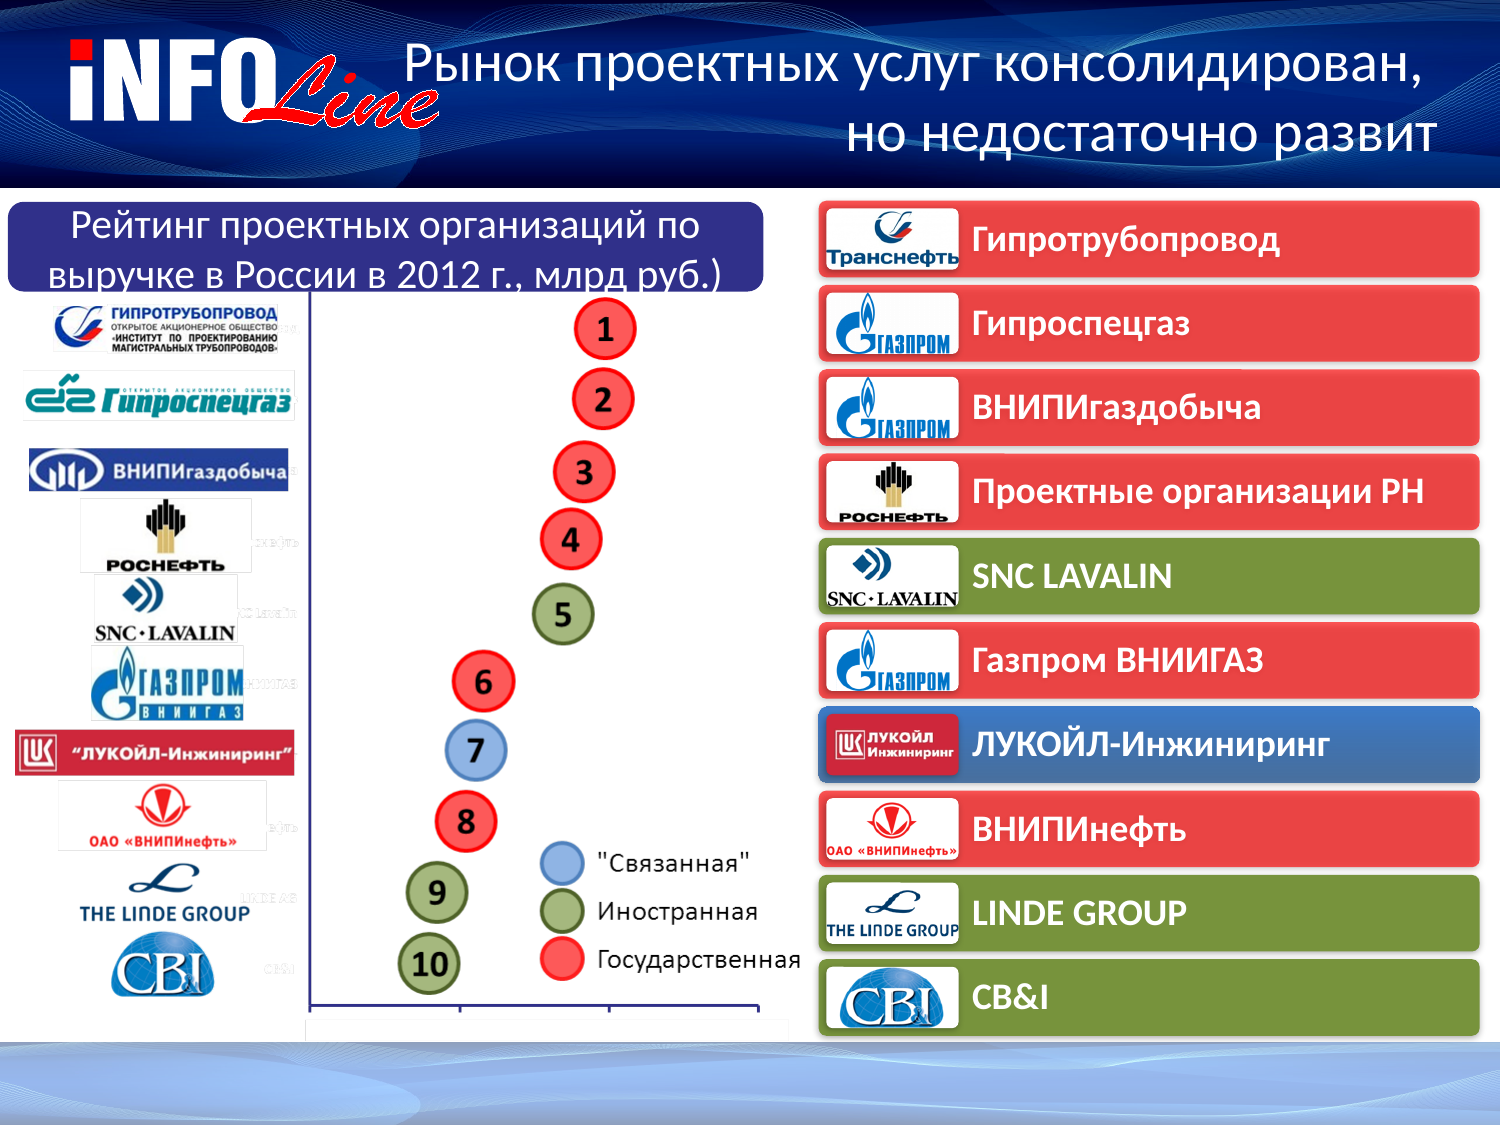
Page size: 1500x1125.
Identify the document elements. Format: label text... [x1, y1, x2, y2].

text_box Рынок проектных услуг консолидирован, но недостаточно развит [300, 17, 1439, 170]
picture [15, 269, 820, 1059]
text_box Рейтинг проектных организаций по выручке в России в 2012 г., млрд руб.) [6, 200, 765, 286]
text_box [818, 200, 1480, 1037]
picture [0, 0, 1500, 188]
